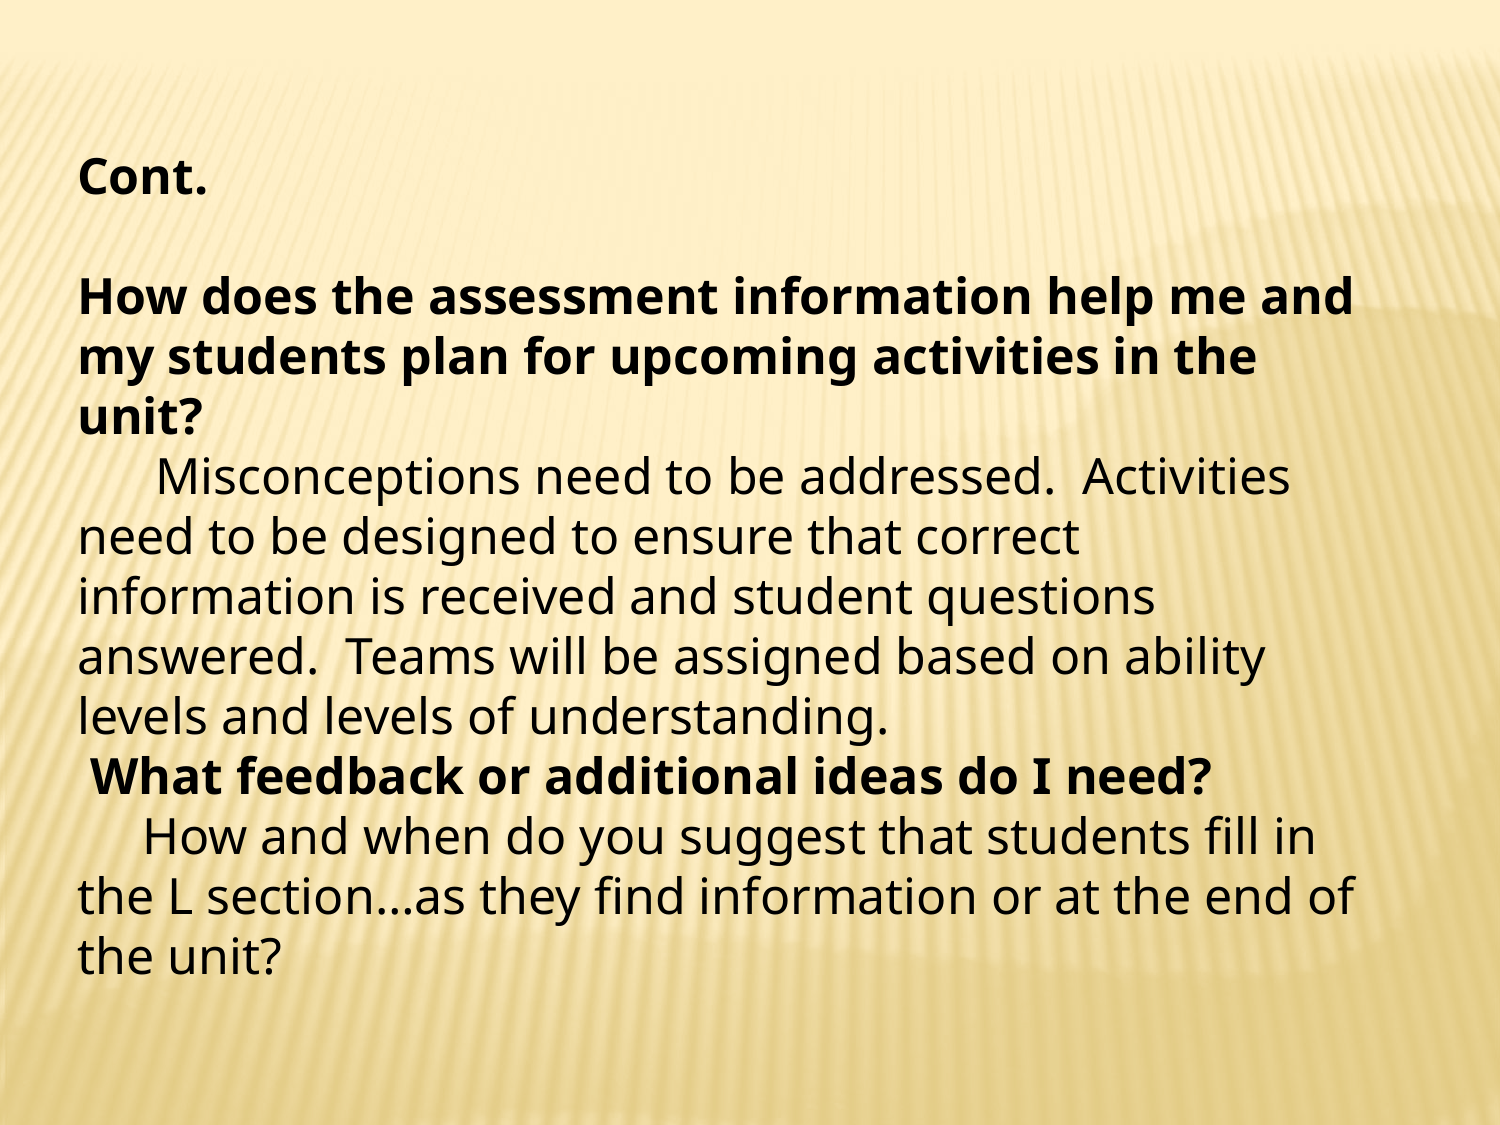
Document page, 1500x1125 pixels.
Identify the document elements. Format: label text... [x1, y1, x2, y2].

text_box Cont. How does the assessment information help me and my students plan for upcoming activities in the unit? Misconceptions need to be addressed. Activities need to be designed to ensure that correct information is received and student questions answered. Teams will be assigned based on ability levels and levels of understanding. What feedback or additional ideas do I need? How and when do you suggest that students fill in the L section…as they find information or at the end of the unit? [62, 137, 1388, 1053]
